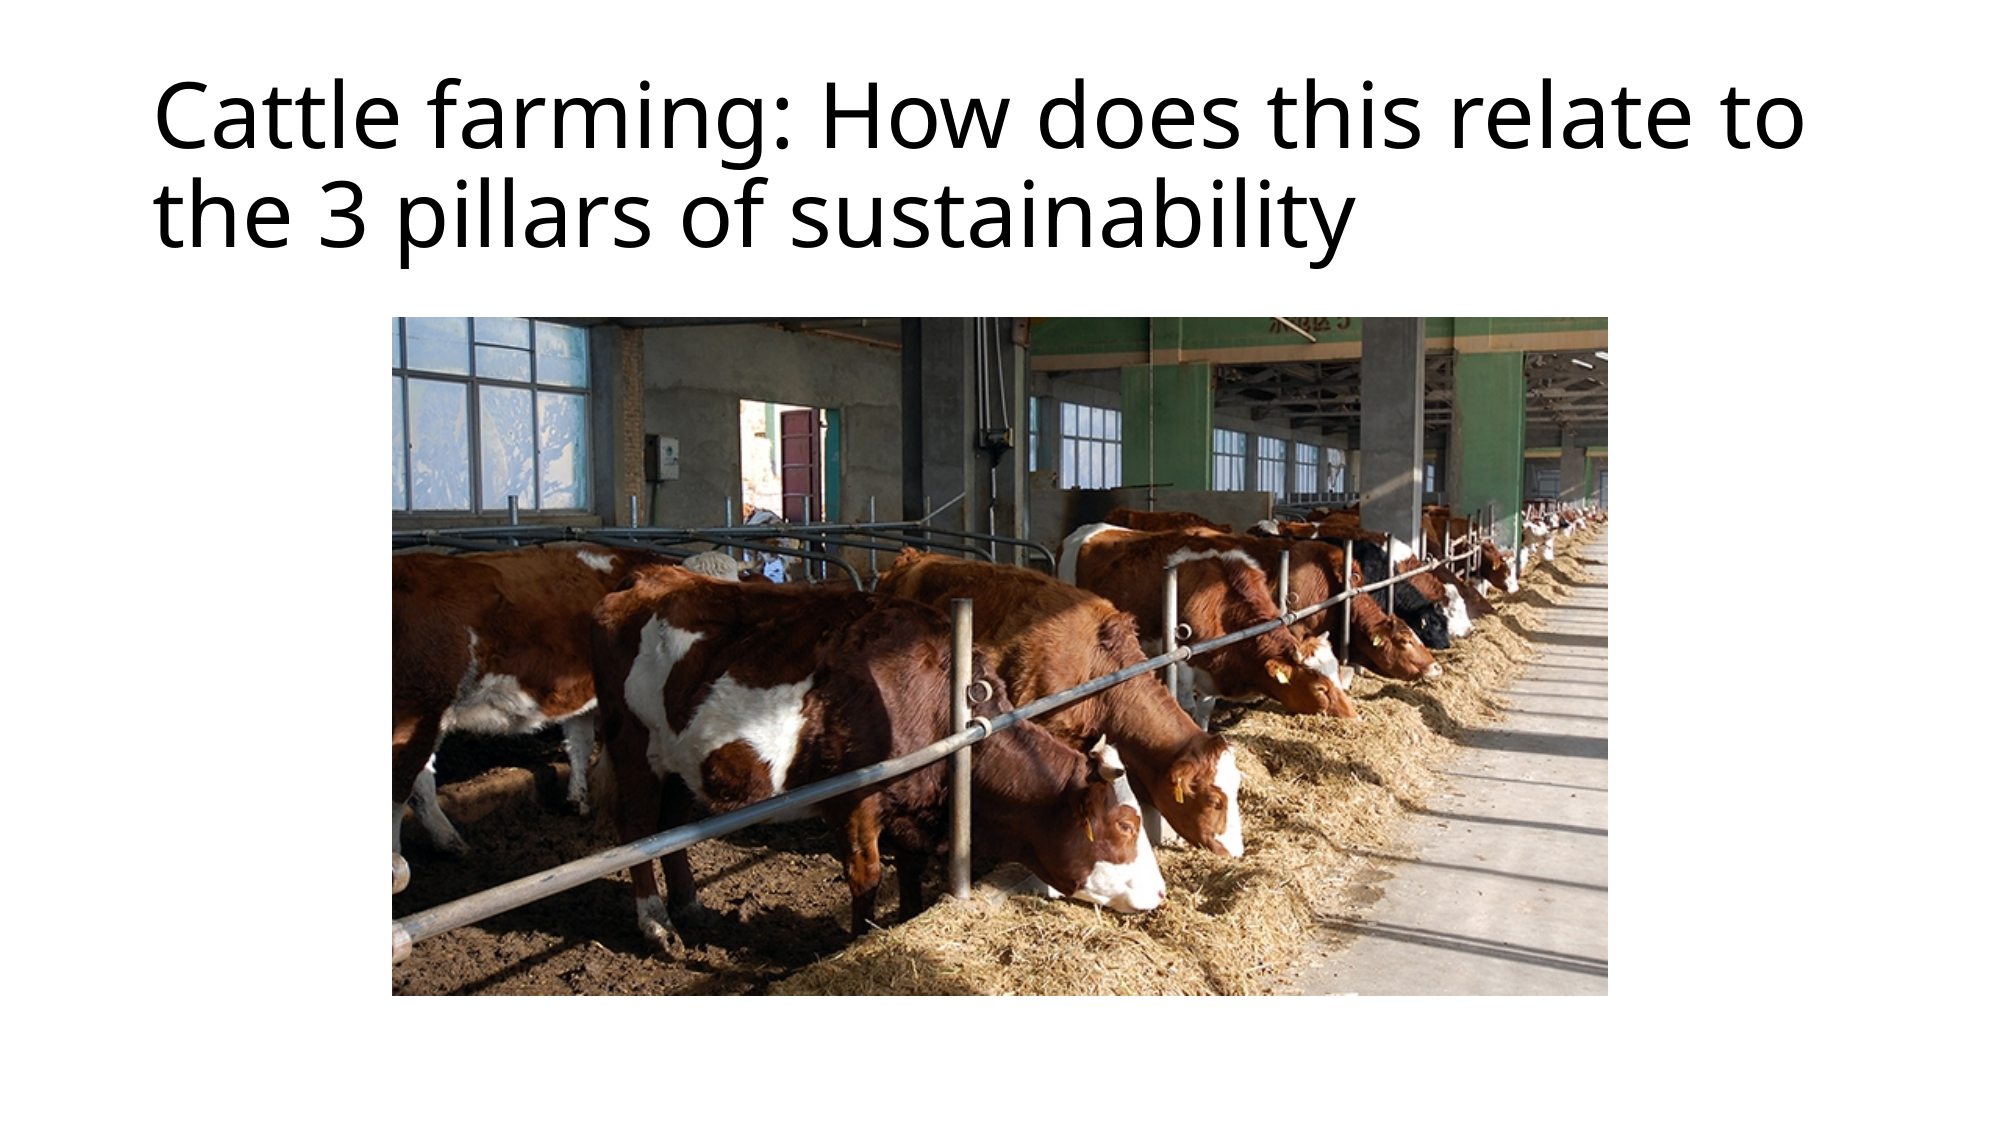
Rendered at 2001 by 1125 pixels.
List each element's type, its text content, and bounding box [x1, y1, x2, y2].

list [392, 317, 1608, 996]
title Cattle farming: How does this relate to the 3 pillars of sustainability [137, 59, 1863, 278]
